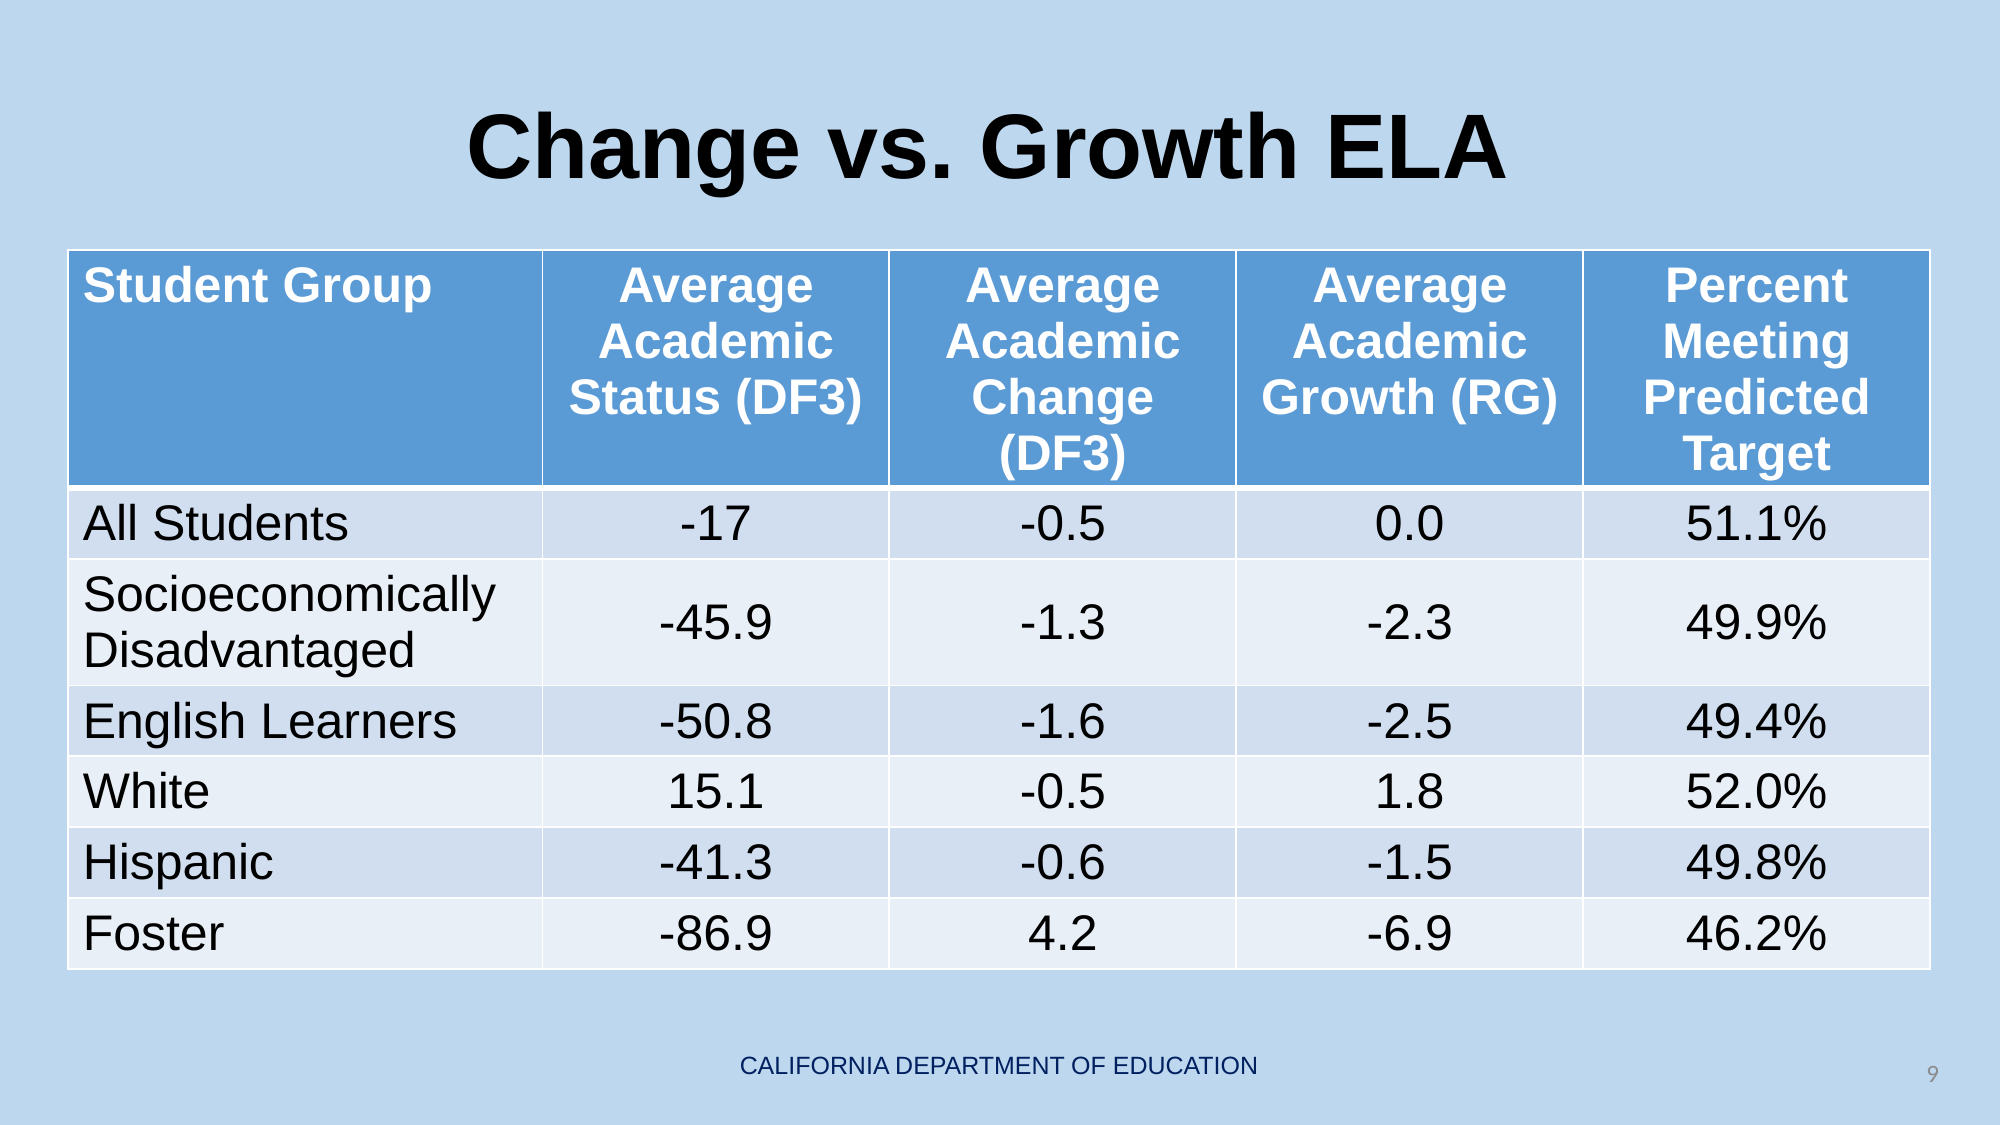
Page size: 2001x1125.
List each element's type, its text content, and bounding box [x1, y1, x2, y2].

table_cell -86.9 [543, 899, 888, 968]
table_cell 46.2% [1584, 899, 1929, 968]
table_cell 4.2 [890, 899, 1235, 968]
slide_number 9 [1504, 1042, 1954, 1103]
table_header Average Academic Change (DF3) [890, 251, 1235, 485]
table_cell 51.1% [1584, 491, 1929, 558]
table_cell 49.9% [1584, 560, 1929, 685]
table_cell -2.3 [1237, 560, 1582, 685]
table_cell -0.6 [890, 828, 1235, 897]
table_cell All Students [69, 491, 542, 558]
table_header Average Academic Growth (RG) [1237, 251, 1582, 485]
table_cell -1.6 [890, 686, 1235, 755]
table_cell 0.0 [1237, 491, 1582, 558]
table_header Student Group [69, 251, 542, 485]
table_header Percent Meeting Predicted Target [1584, 251, 1929, 485]
table_cell -6.9 [1237, 899, 1582, 968]
table_cell -17 [543, 491, 888, 558]
table_cell -0.5 [890, 757, 1235, 826]
table_cell English Learners [69, 686, 542, 755]
table_header Average Academic Status (DF3) [543, 251, 888, 485]
table_cell White [69, 757, 542, 826]
table_cell -1.3 [890, 560, 1235, 685]
table_cell -50.8 [543, 686, 888, 755]
table_cell Foster [69, 899, 542, 968]
title Change vs. Growth ELA [68, 27, 1931, 249]
table_cell 49.8% [1584, 828, 1929, 897]
table_cell -0.5 [890, 491, 1235, 558]
table_cell Socioeconomically Disadvantaged [69, 560, 542, 685]
table_cell 52.0% [1584, 757, 1929, 826]
table_cell -45.9 [543, 560, 888, 685]
table_cell -1.5 [1237, 828, 1582, 897]
table_cell Hispanic [69, 828, 542, 897]
table_cell 49.4% [1584, 686, 1929, 755]
table_cell 15.1 [543, 757, 888, 826]
table_cell 1.8 [1237, 757, 1582, 826]
table_cell -2.5 [1237, 686, 1582, 755]
table_cell -41.3 [543, 828, 888, 897]
